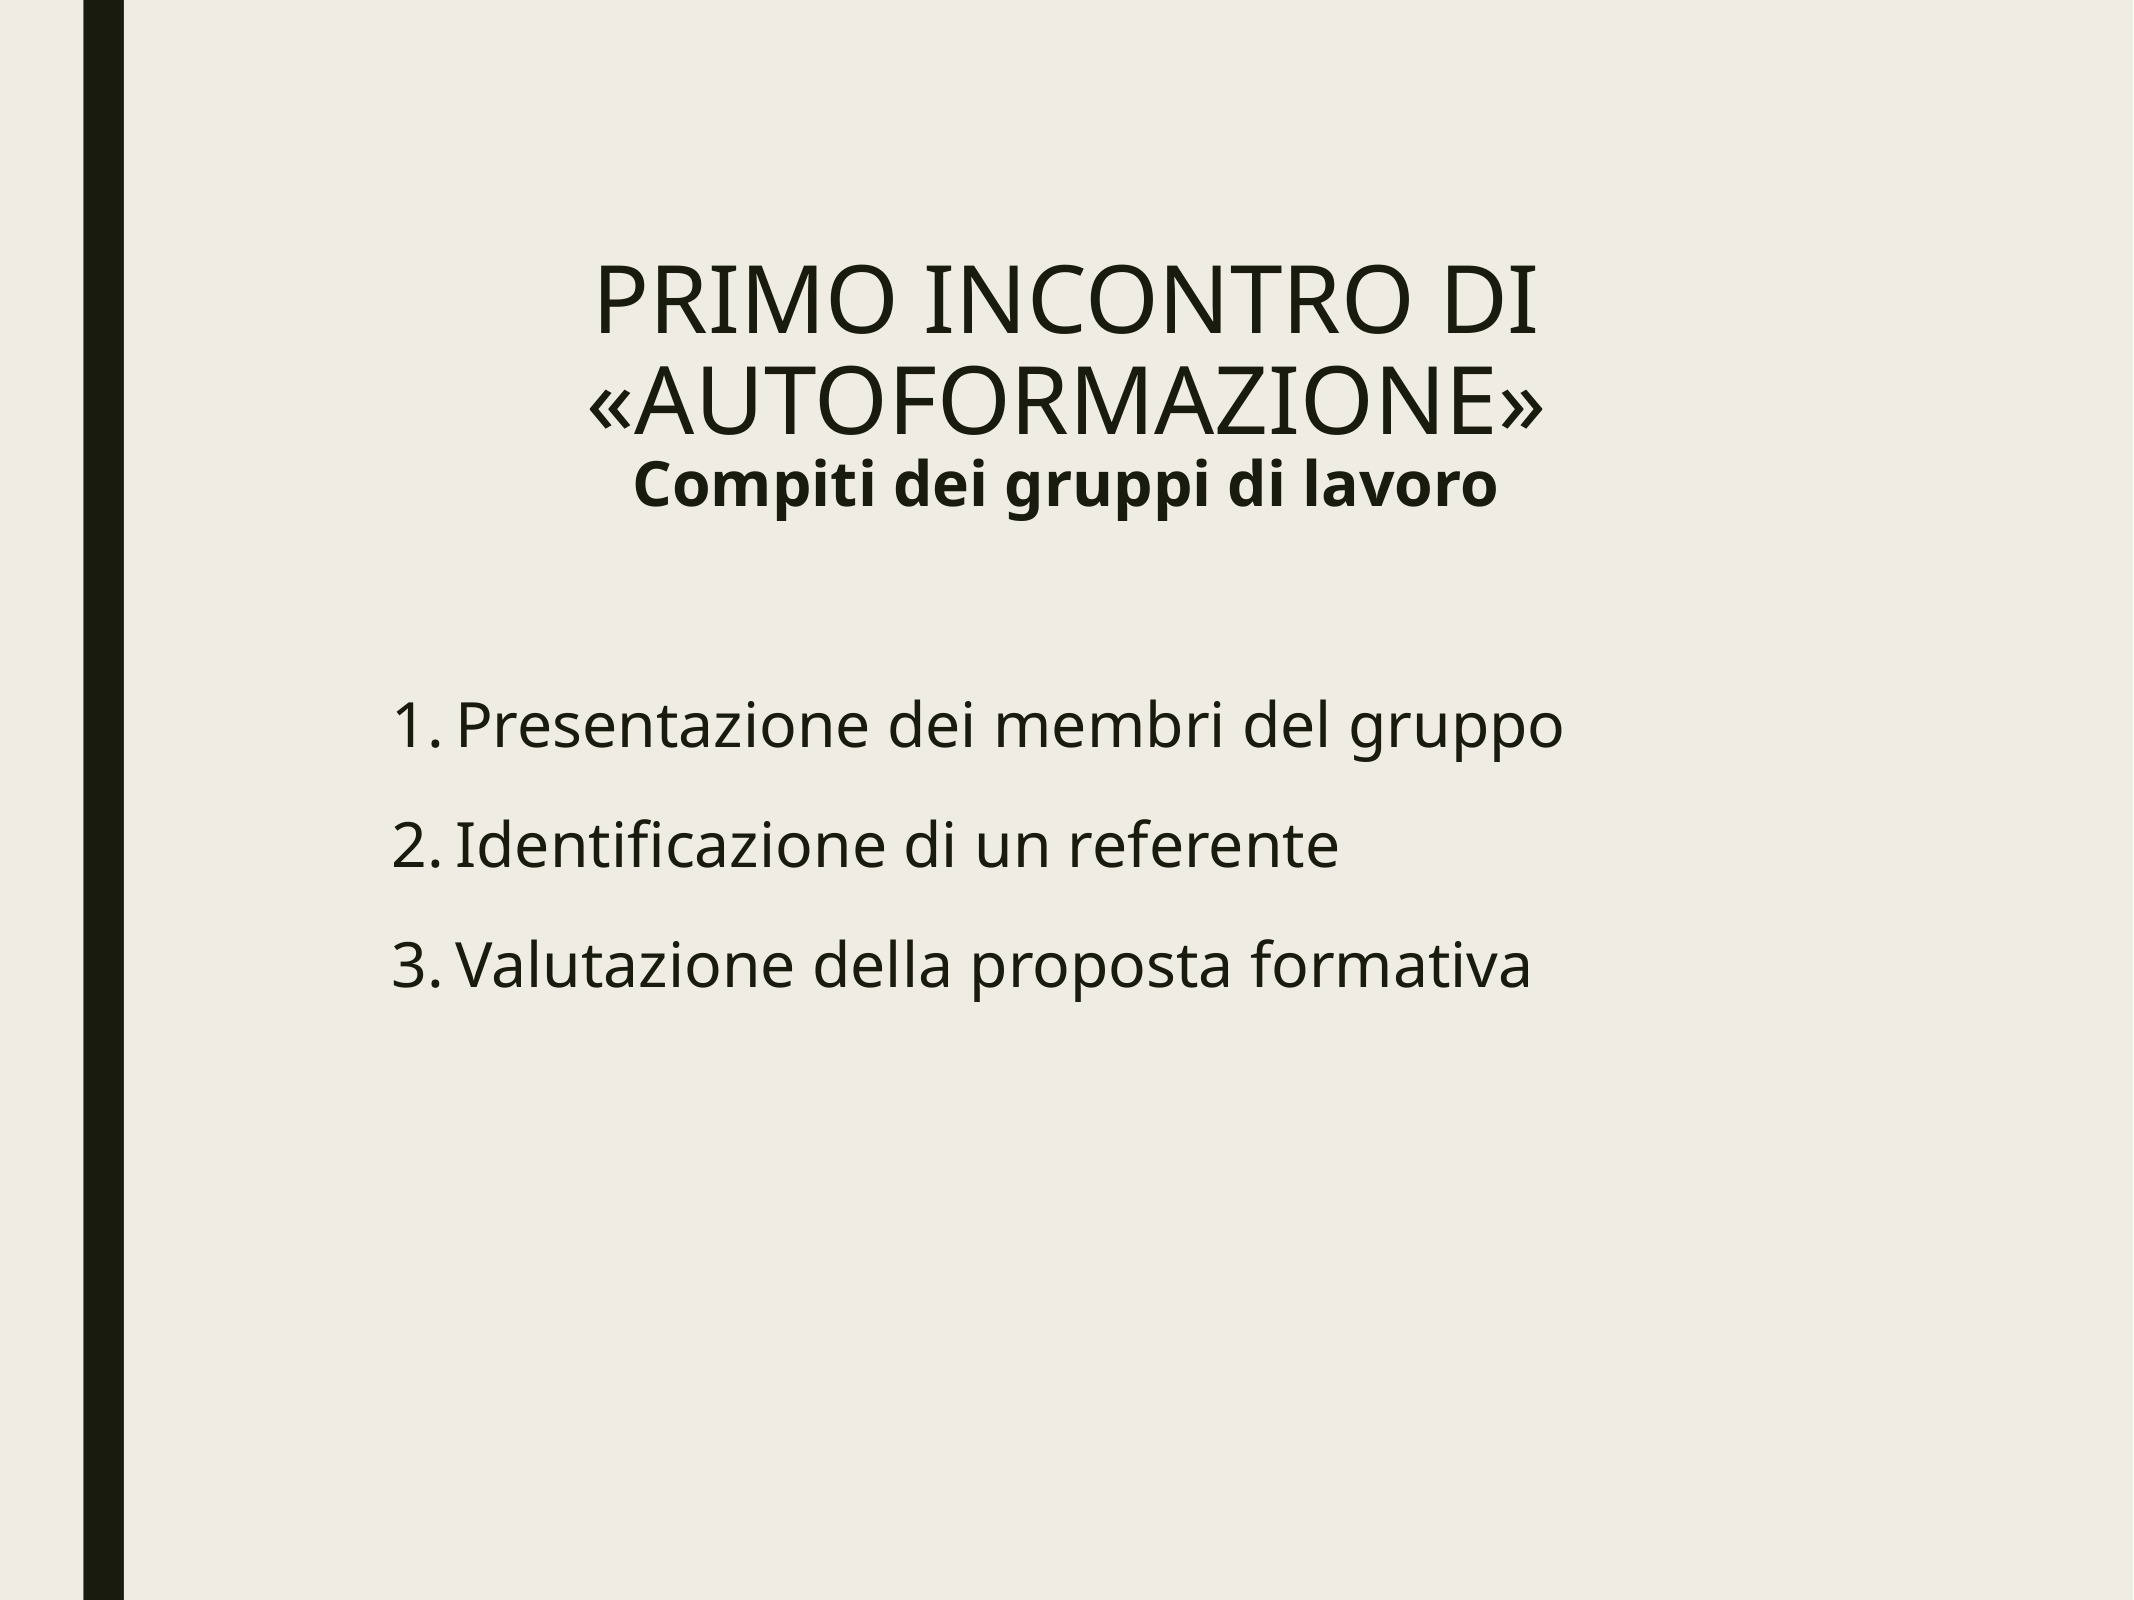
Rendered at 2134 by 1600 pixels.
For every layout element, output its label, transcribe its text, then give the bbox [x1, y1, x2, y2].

title PRIMO INCONTRO DI «AUTOFORMAZIONE» [383, 244, 1750, 434]
list Compiti dei gruppi di lavoro Presentazione dei membri del gruppo Identificazione di un referente Valutazione della proposta formativa [383, 442, 1750, 1293]
